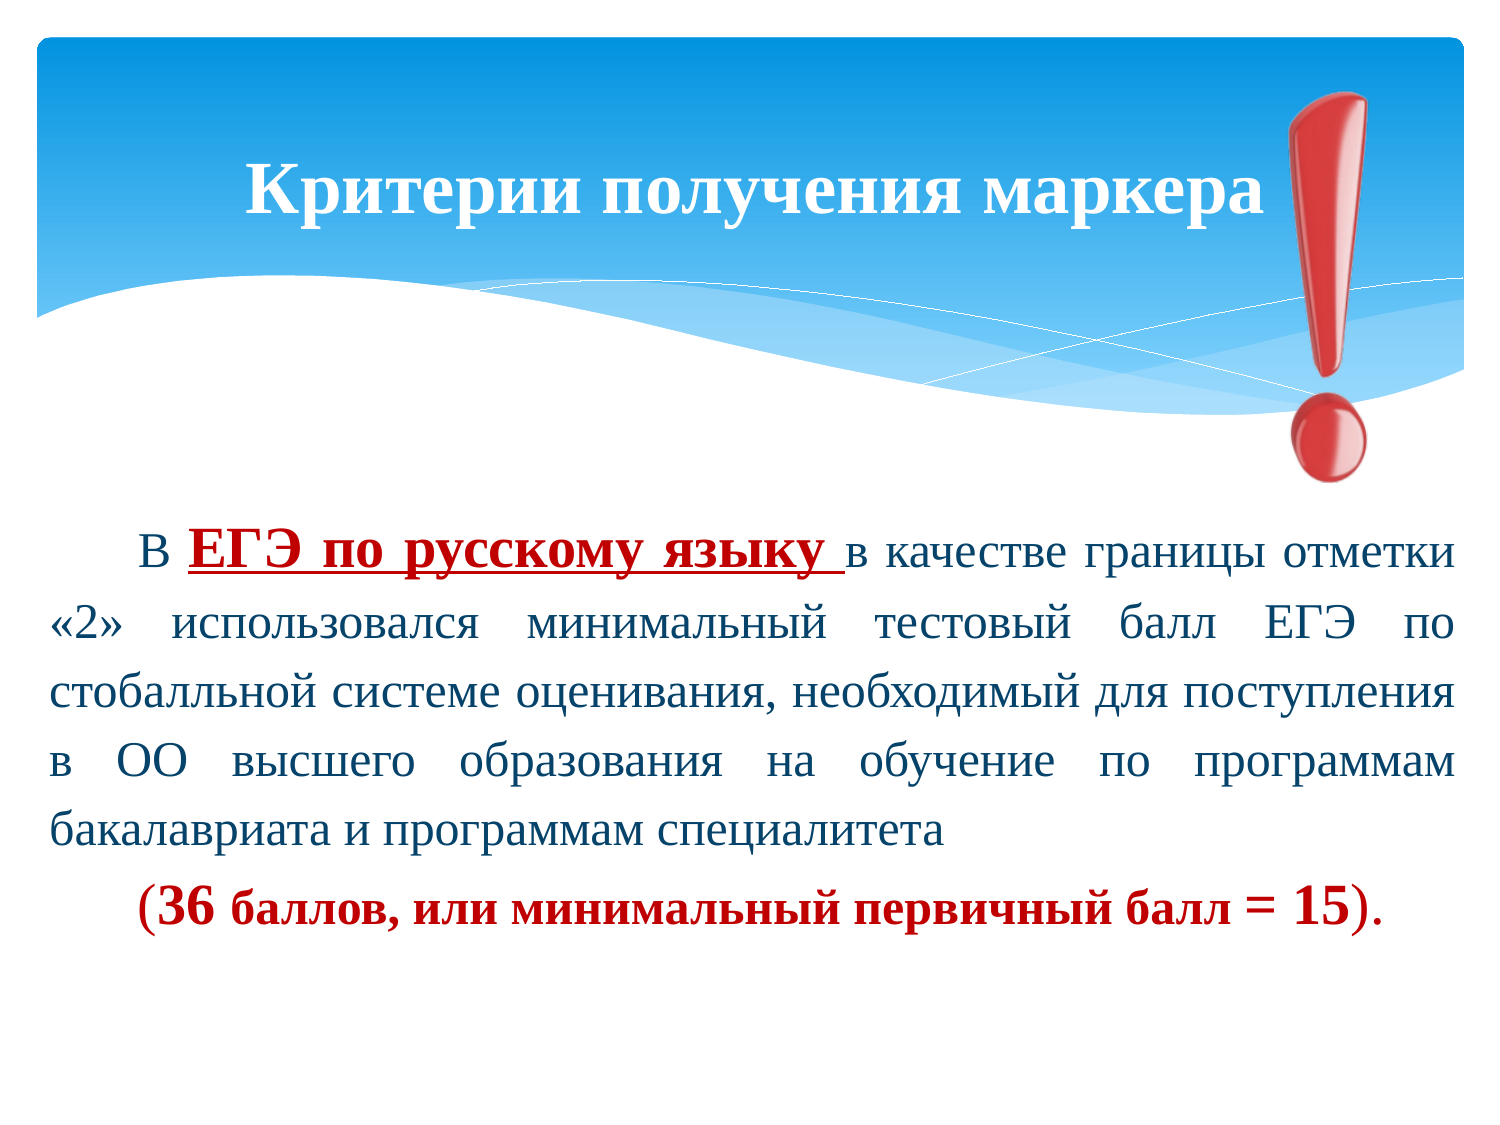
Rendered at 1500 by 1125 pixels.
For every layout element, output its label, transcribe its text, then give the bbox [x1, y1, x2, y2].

title Критерии получения маркера [88, 90, 1098, 278]
text_box [113, 114, 1098, 303]
picture [1104, 30, 1500, 545]
text_box В ЕГЭ по русскому языку в качестве границы отметки «2» использовался минимальный тестовый балл ЕГЭ по стобалльной системе оценивания, необходимый для поступления в ОО высшего образования на обучение по программам бакалавриата и программам специалитета (36 баллов, или минимальный первичный балл = 15). [34, 491, 1471, 944]
